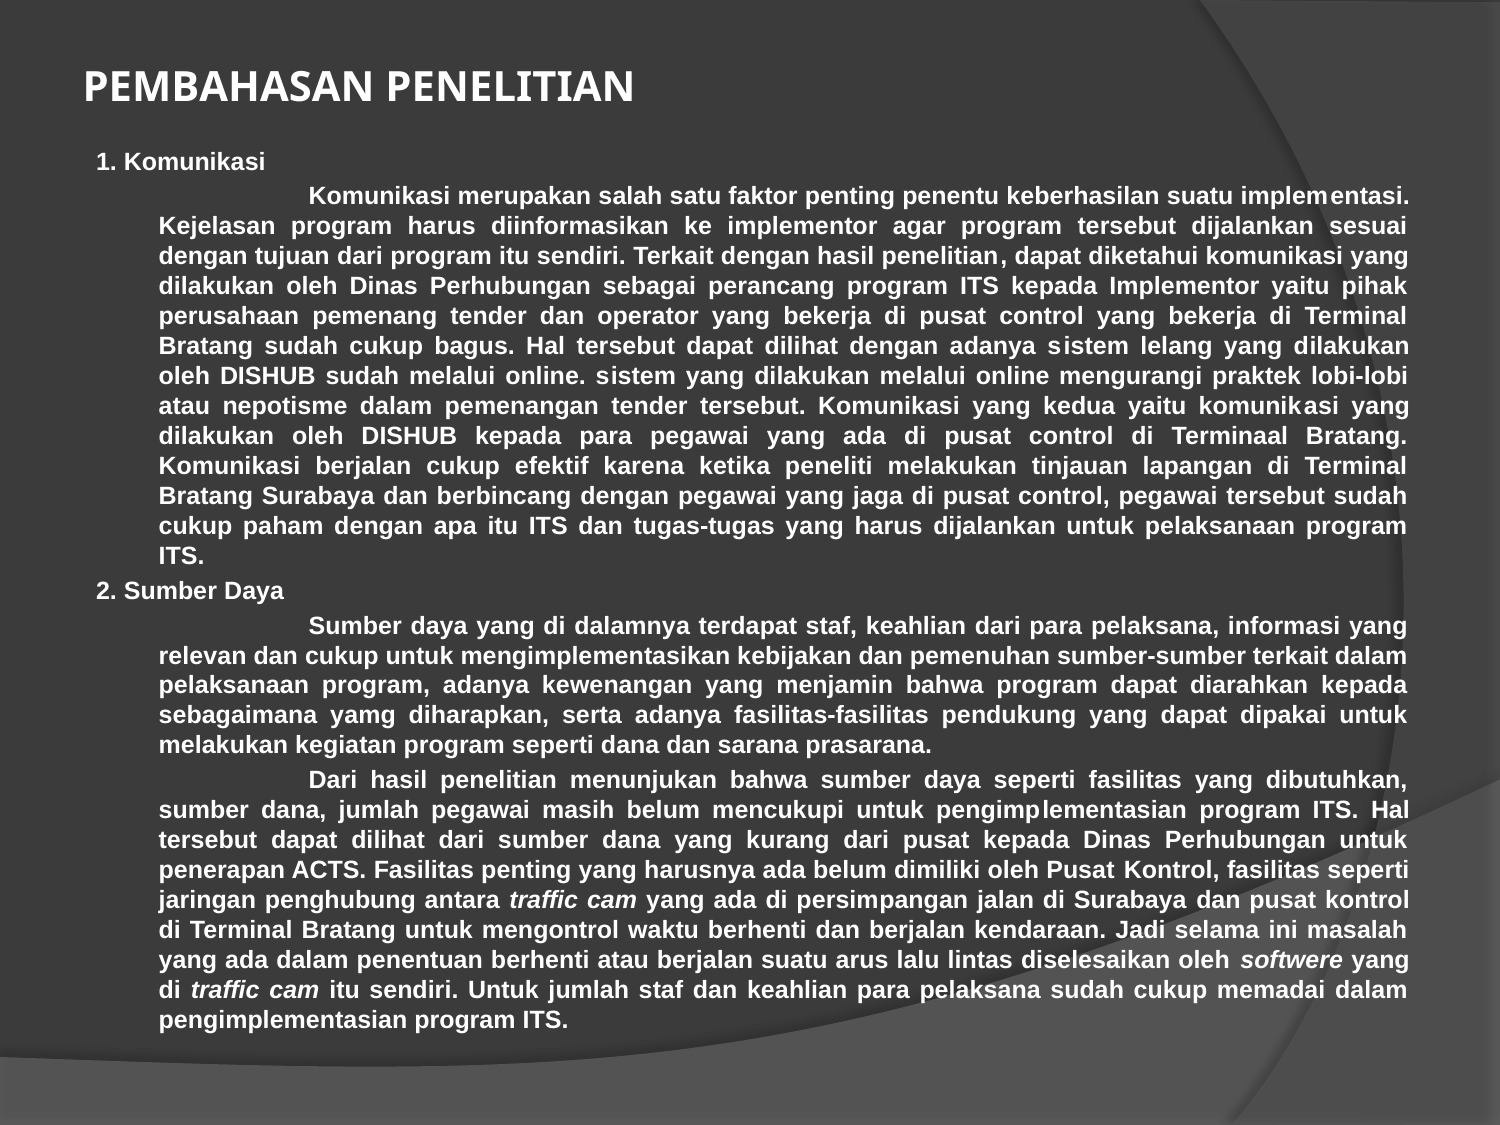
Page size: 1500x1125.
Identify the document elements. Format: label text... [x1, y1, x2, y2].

title PEMBAHASAN PENELITIAN [75, 45, 1300, 125]
list 1. Komunikasi Komunikasi merupakan salah satu faktor penting penentu keberhasilan suatu implementasi. Kejelasan program harus diinformasikan ke implementor agar program tersebut dijalankan sesuai dengan tujuan dari program itu sendiri. Terkait dengan hasil penelitian, dapat diketahui komunikasi yang dilakukan oleh Dinas Perhubungan sebagai perancang program ITS kepada Implementor yaitu pihak perusahaan pemenang tender dan operator yang bekerja di pusat control yang bekerja di Terminal Bratang sudah cukup bagus. Hal tersebut dapat dilihat dengan adanya sistem lelang yang dilakukan oleh DISHUB sudah melalui online. sistem yang dilakukan melalui online mengurangi praktek lobi-lobi atau nepotisme dalam pemenangan tender tersebut. Komunikasi yang kedua yaitu komunikasi yang dilakukan oleh DISHUB kepada para pegawai yang ada di pusat control di Terminaal Bratang. Komunikasi berjalan cukup efektif karena ketika peneliti melakukan tinjauan lapangan di Terminal Bratang Surabaya dan berbincang dengan pegawai yang jaga di pusat control, pegawai tersebut sudah cukup paham dengan apa itu ITS dan tugas-tugas yang harus dijalankan untuk pelaksanaan program ITS. 2. Sumber Daya Sumber daya yang di dalamnya terdapat staf, keahlian dari para pelaksana, informasi yang relevan dan cukup untuk mengimplementasikan kebijakan dan pemenuhan sumber-sumber terkait dalam pelaksanaan program, adanya kewenangan yang menjamin bahwa program dapat diarahkan kepada sebagaimana yamg diharapkan, serta adanya fasilitas-fasilitas pendukung yang dapat dipakai untuk melakukan kegiatan program seperti dana dan sarana prasarana. Dari hasil penelitian menunjukan bahwa sumber daya seperti fasilitas yang dibutuhkan, sumber dana, jumlah pegawai masih belum mencukupi untuk pengimplementasian program ITS. Hal tersebut dapat dilihat dari sumber dana yang kurang dari pusat kepada Dinas Perhubungan untuk penerapan ACTS. Fasilitas penting yang harusnya ada belum dimiliki oleh Pusat Kontrol, fasilitas seperti jaringan penghubung antara traffic cam yang ada di persimpangan jalan di Surabaya dan pusat kontrol di Terminal Bratang untuk mengontrol waktu berhenti dan berjalan kendaraan. Jadi selama ini masalah yang ada dalam penentuan berhenti atau berjalan suatu arus lalu lintas diselesaikan oleh softwere yang di traffic cam itu sendiri. Untuk jumlah staf dan keahlian para pelaksana sudah cukup memadai dalam pengimplementasian program ITS. [75, 137, 1425, 1100]
